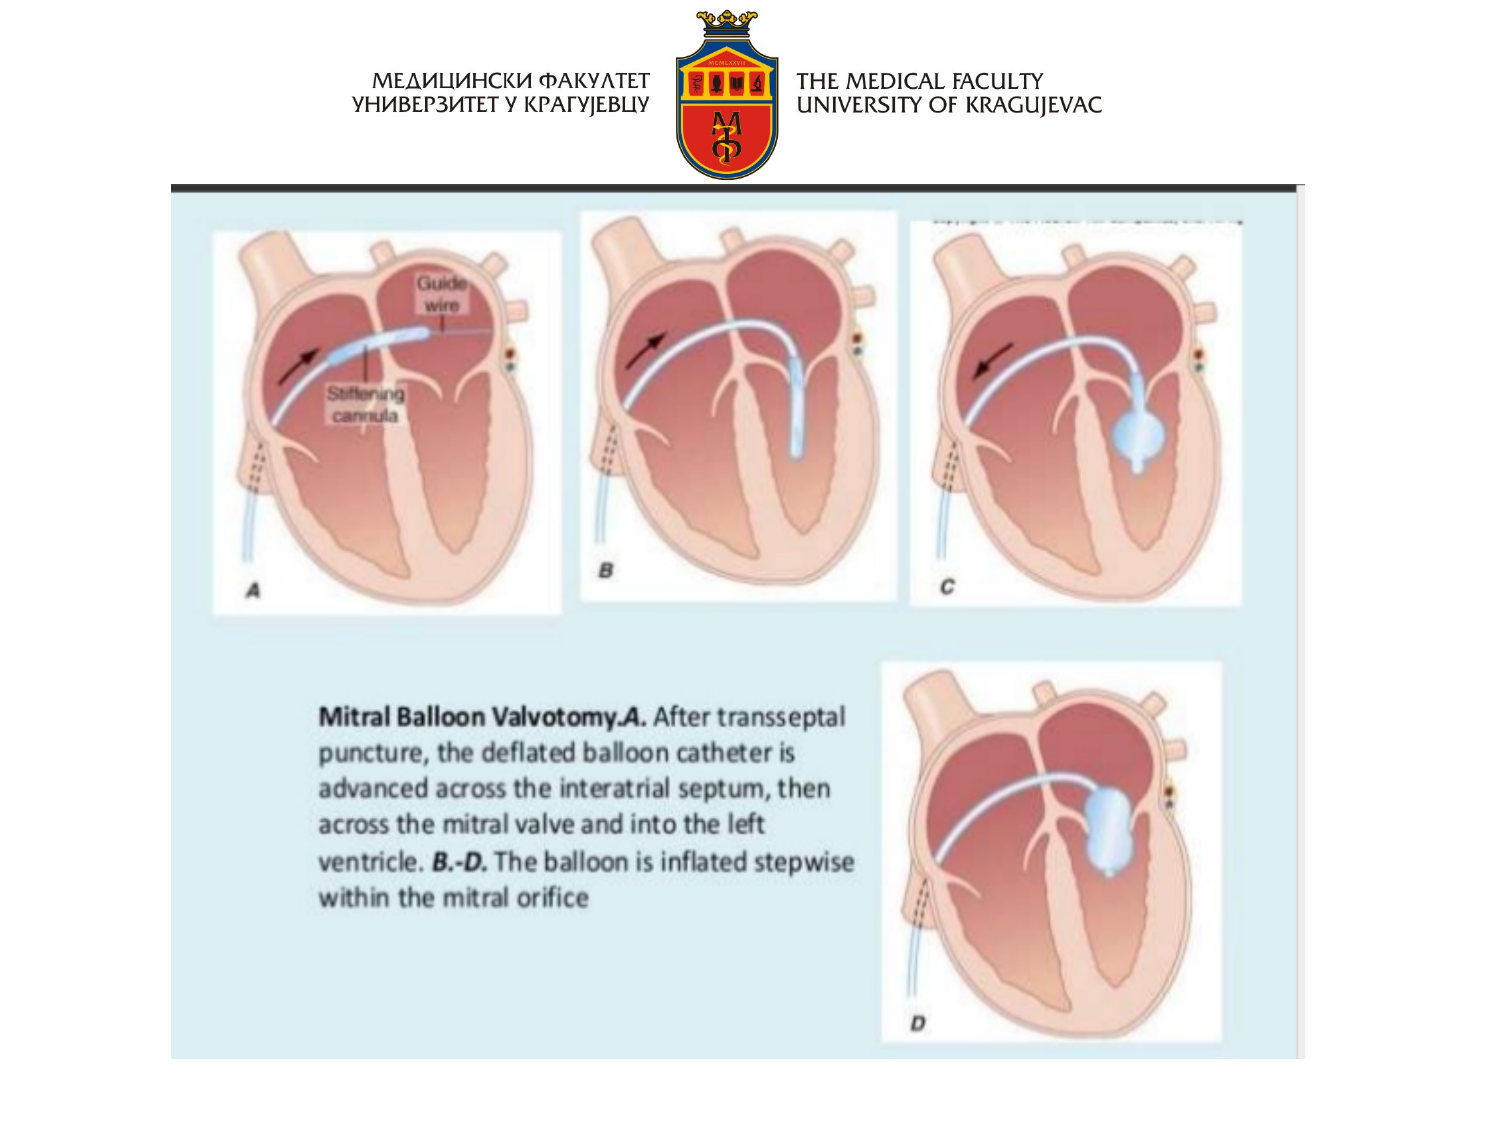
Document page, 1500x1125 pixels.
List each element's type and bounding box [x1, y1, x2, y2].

picture [170, 0, 1306, 1059]
